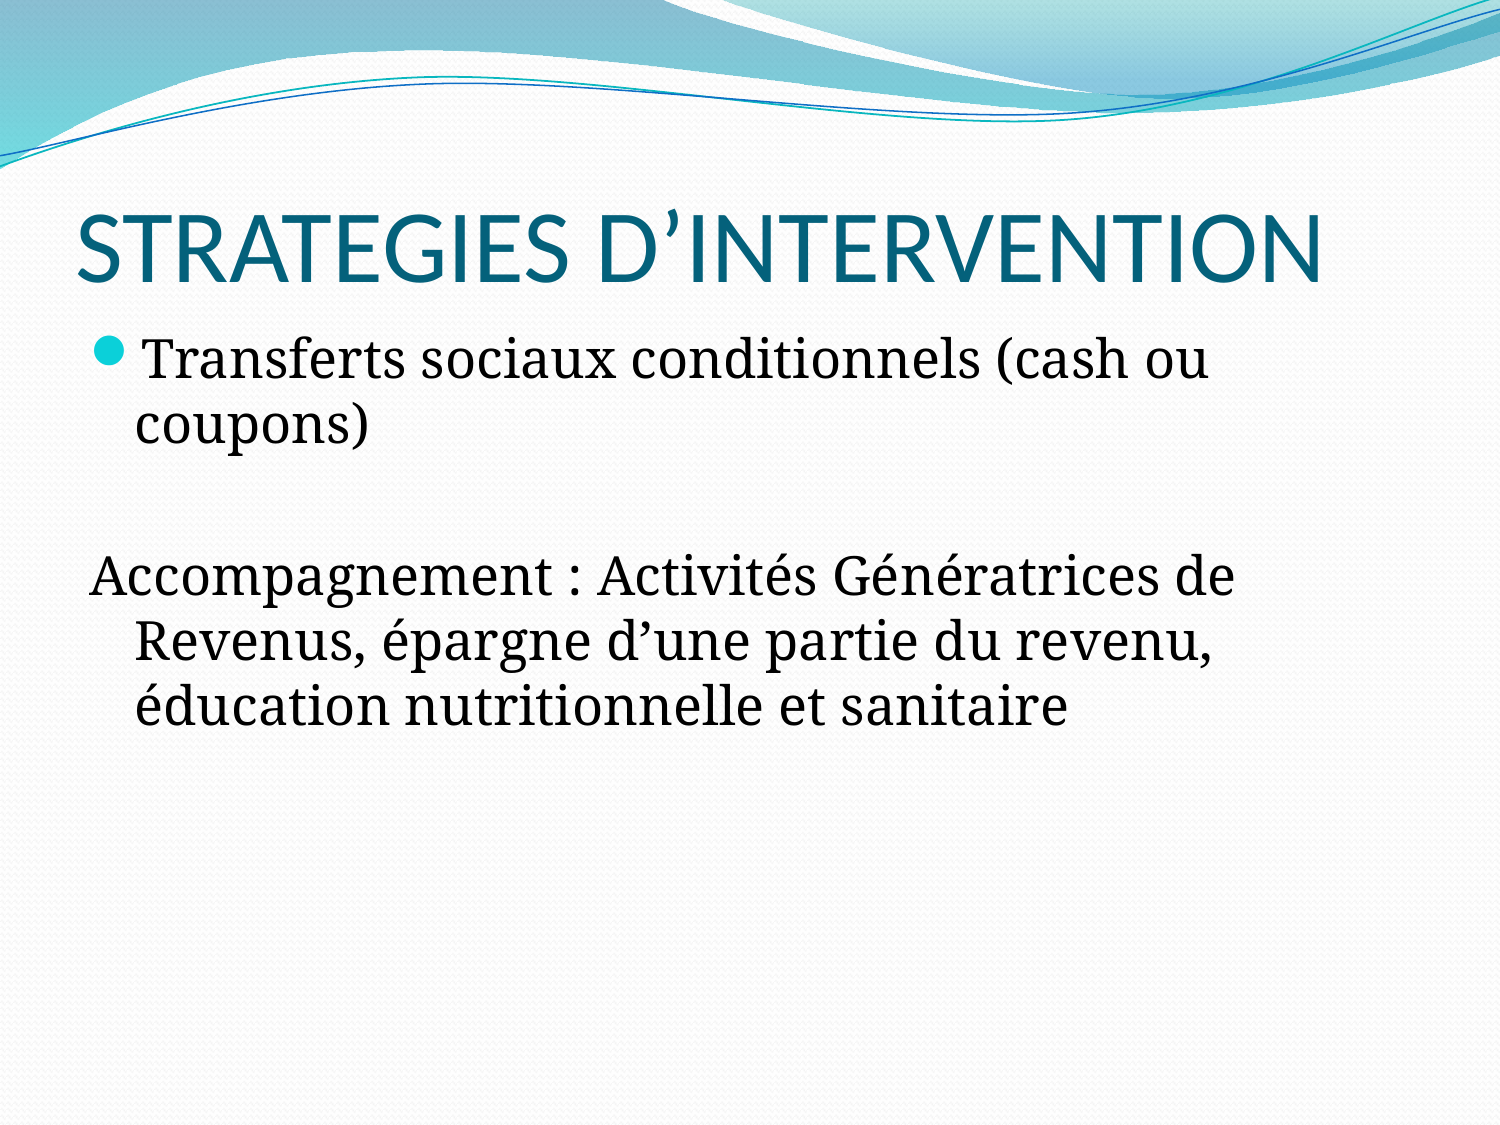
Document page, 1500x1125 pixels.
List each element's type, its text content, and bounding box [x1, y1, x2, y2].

title STRATEGIES D’INTERVENTION [75, 115, 1425, 303]
list Transferts sociaux conditionnels (cash ou coupons) Accompagnement : Activités Génératrices de Revenus, épargne d’une partie du revenu, éducation nutritionnelle et sanitaire [75, 317, 1425, 1038]
